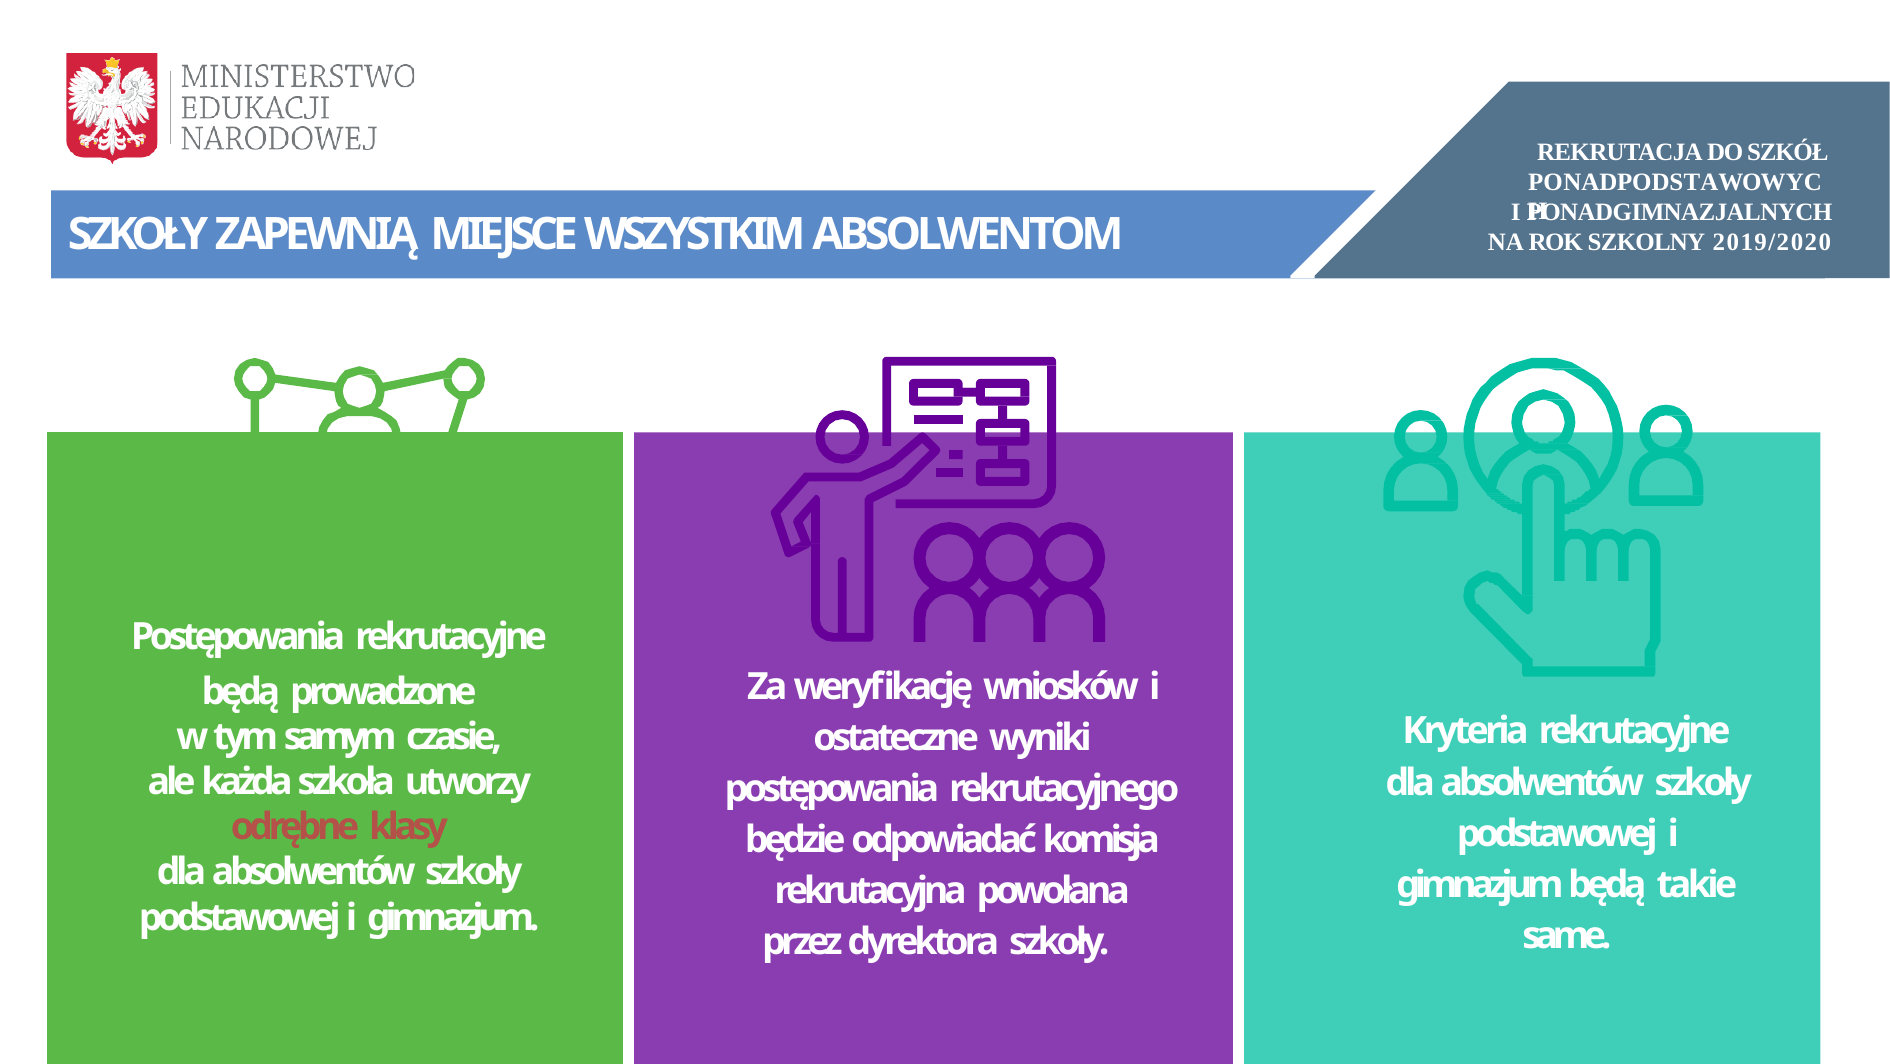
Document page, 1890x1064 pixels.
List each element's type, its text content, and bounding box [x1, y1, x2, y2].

text_box [909, 378, 1030, 486]
text_box NA ROK SZKOLNY 2019/2020 [1485, 223, 1837, 256]
text_box [1314, 81, 1890, 279]
text_box [770, 432, 941, 642]
text_box [1290, 81, 1508, 279]
text_box [141, 101, 155, 108]
text_box [118, 88, 134, 101]
text_box [1383, 410, 1459, 512]
text_box SZKOŁY ZAPEWNIĄ MIEJSCE WSZYSTKIM ABSOLWENTOM [65, 203, 1305, 259]
table_header Kryteria rekrutacyjne dla absolwentów szkoły podstawowej i gimnazjum będą takie same. [1244, 432, 1820, 1064]
table_cell ale każda szkoła utworzy [47, 762, 623, 807]
text_box [815, 410, 869, 464]
text_box [1463, 357, 1661, 677]
text_box [110, 143, 115, 156]
text_box [51, 190, 1375, 279]
table_header Za weryfikację wniosków i ostateczne wyniki postępowania rekrutacyjnego będzie odpowiadać komisja rekrutacyjna powołana przez dyrektora szkoły. [634, 432, 1233, 1064]
table_cell w tym samym czasie, [47, 718, 623, 762]
text_box [1628, 404, 1704, 506]
text_box [181, 64, 415, 119]
text_box [102, 57, 120, 81]
text_box [233, 357, 486, 608]
text_box [66, 53, 158, 164]
text_box [91, 90, 103, 100]
text_box I PONADGIMNAZJALNYCH [1508, 193, 1837, 223]
text_box REKRUTACJA DO SZKÓŁ PONADPODSTAWOWYCH [1526, 133, 1837, 193]
text_box [79, 66, 155, 152]
table_cell będą prowadzone [47, 673, 623, 718]
text_box [882, 356, 1057, 509]
table_cell podstawowej i gimnazjum. [47, 897, 623, 1064]
table_cell odrębne klasy [47, 807, 623, 852]
text_box [949, 450, 963, 460]
text_box [68, 67, 107, 128]
table_header Postępowania rekrutacyjne [47, 432, 623, 673]
table_cell dla absolwentów szkoły [47, 852, 623, 897]
text_box [181, 126, 377, 150]
text_box [913, 522, 1106, 642]
